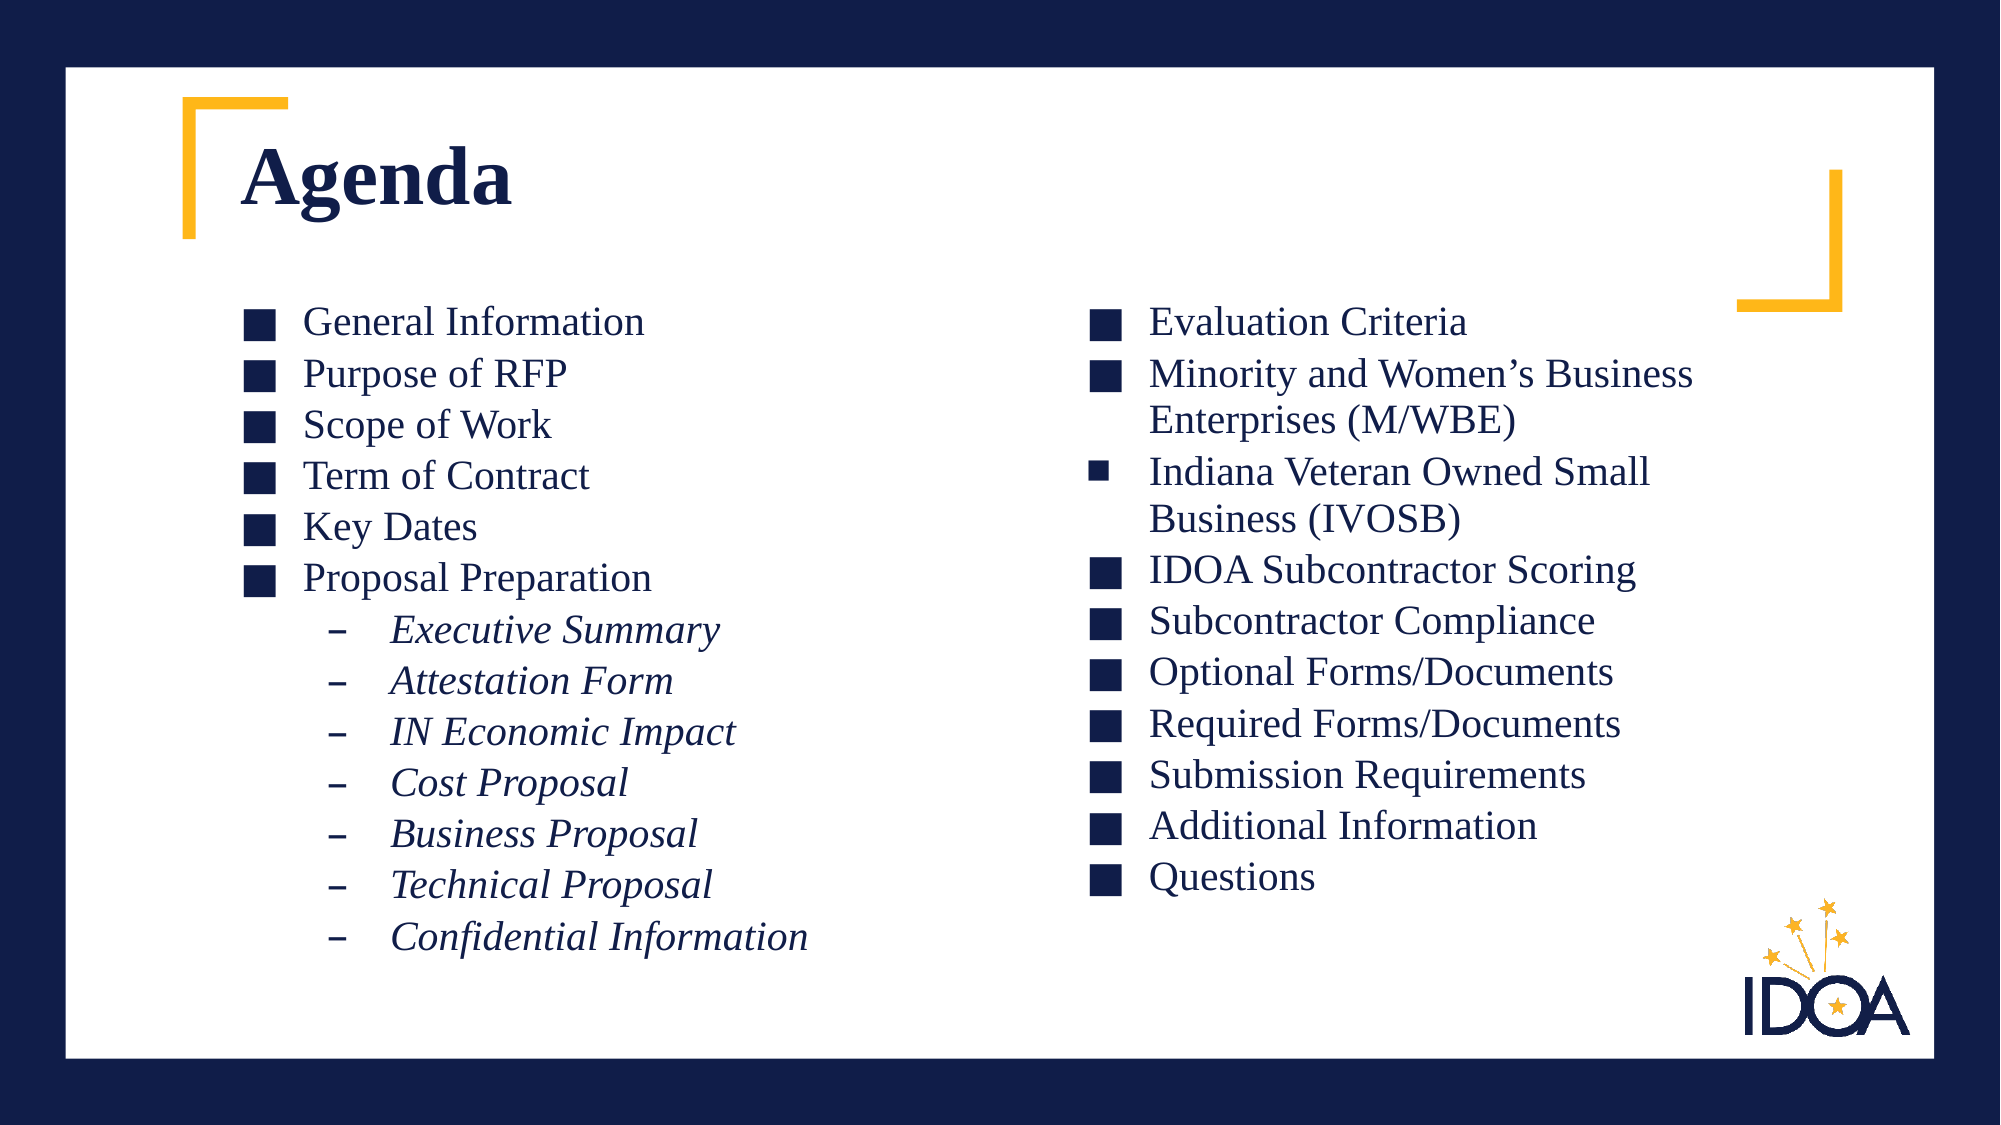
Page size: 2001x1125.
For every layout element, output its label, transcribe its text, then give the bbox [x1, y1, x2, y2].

list Evaluation Criteria Minority and Women’s Business Enterprises (M/WBE) Indiana Veteran Owned Small Business (IVOSB) IDOA Subcontractor Scoring Subcontractor Compliance Optional Forms/Documents Required Forms/Documents Submission Requirements Additional Information Questions [1071, 290, 1800, 896]
picture [1702, 857, 1959, 1114]
list General Information Purpose of RFP Scope of Work Term of Contract Key Dates Proposal Preparation Executive Summary Attestation Form IN Economic Impact Cost Proposal Business Proposal Technical Proposal Confidential Information [225, 290, 954, 896]
title Agenda [225, 125, 1800, 262]
